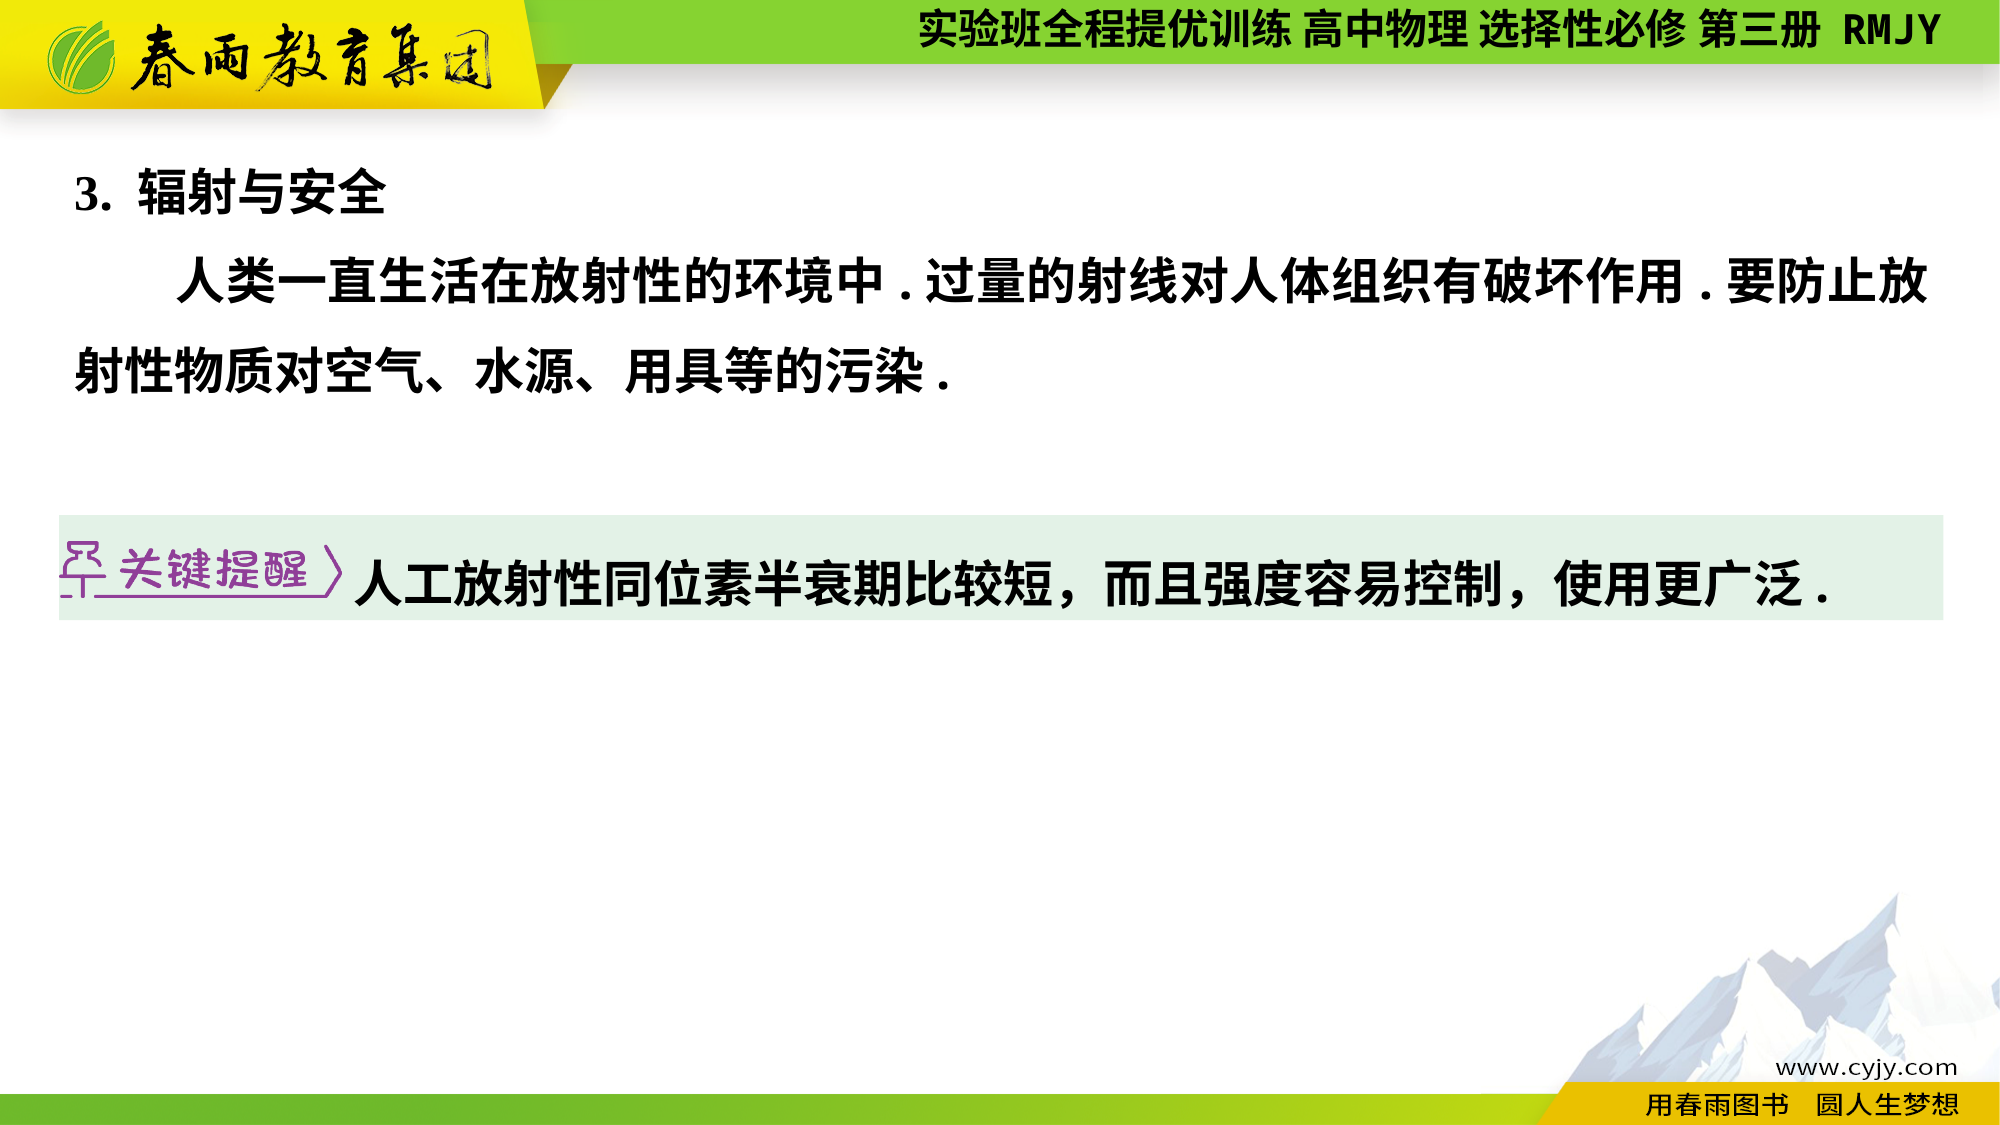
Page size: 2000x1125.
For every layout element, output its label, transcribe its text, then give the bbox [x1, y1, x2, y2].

list 3. 辐射与安全 人类一直生活在放射性的环境中.过量的射线对人体组织有破坏作用.要防止放射性物质对空气、水源、用具等的污染. [59, 122, 1944, 399]
text_box 人工放射性同位素半衰期比较短，而且强度容易控制，使用更广泛. [59, 515, 1944, 621]
picture [0, 0, 2000, 1125]
